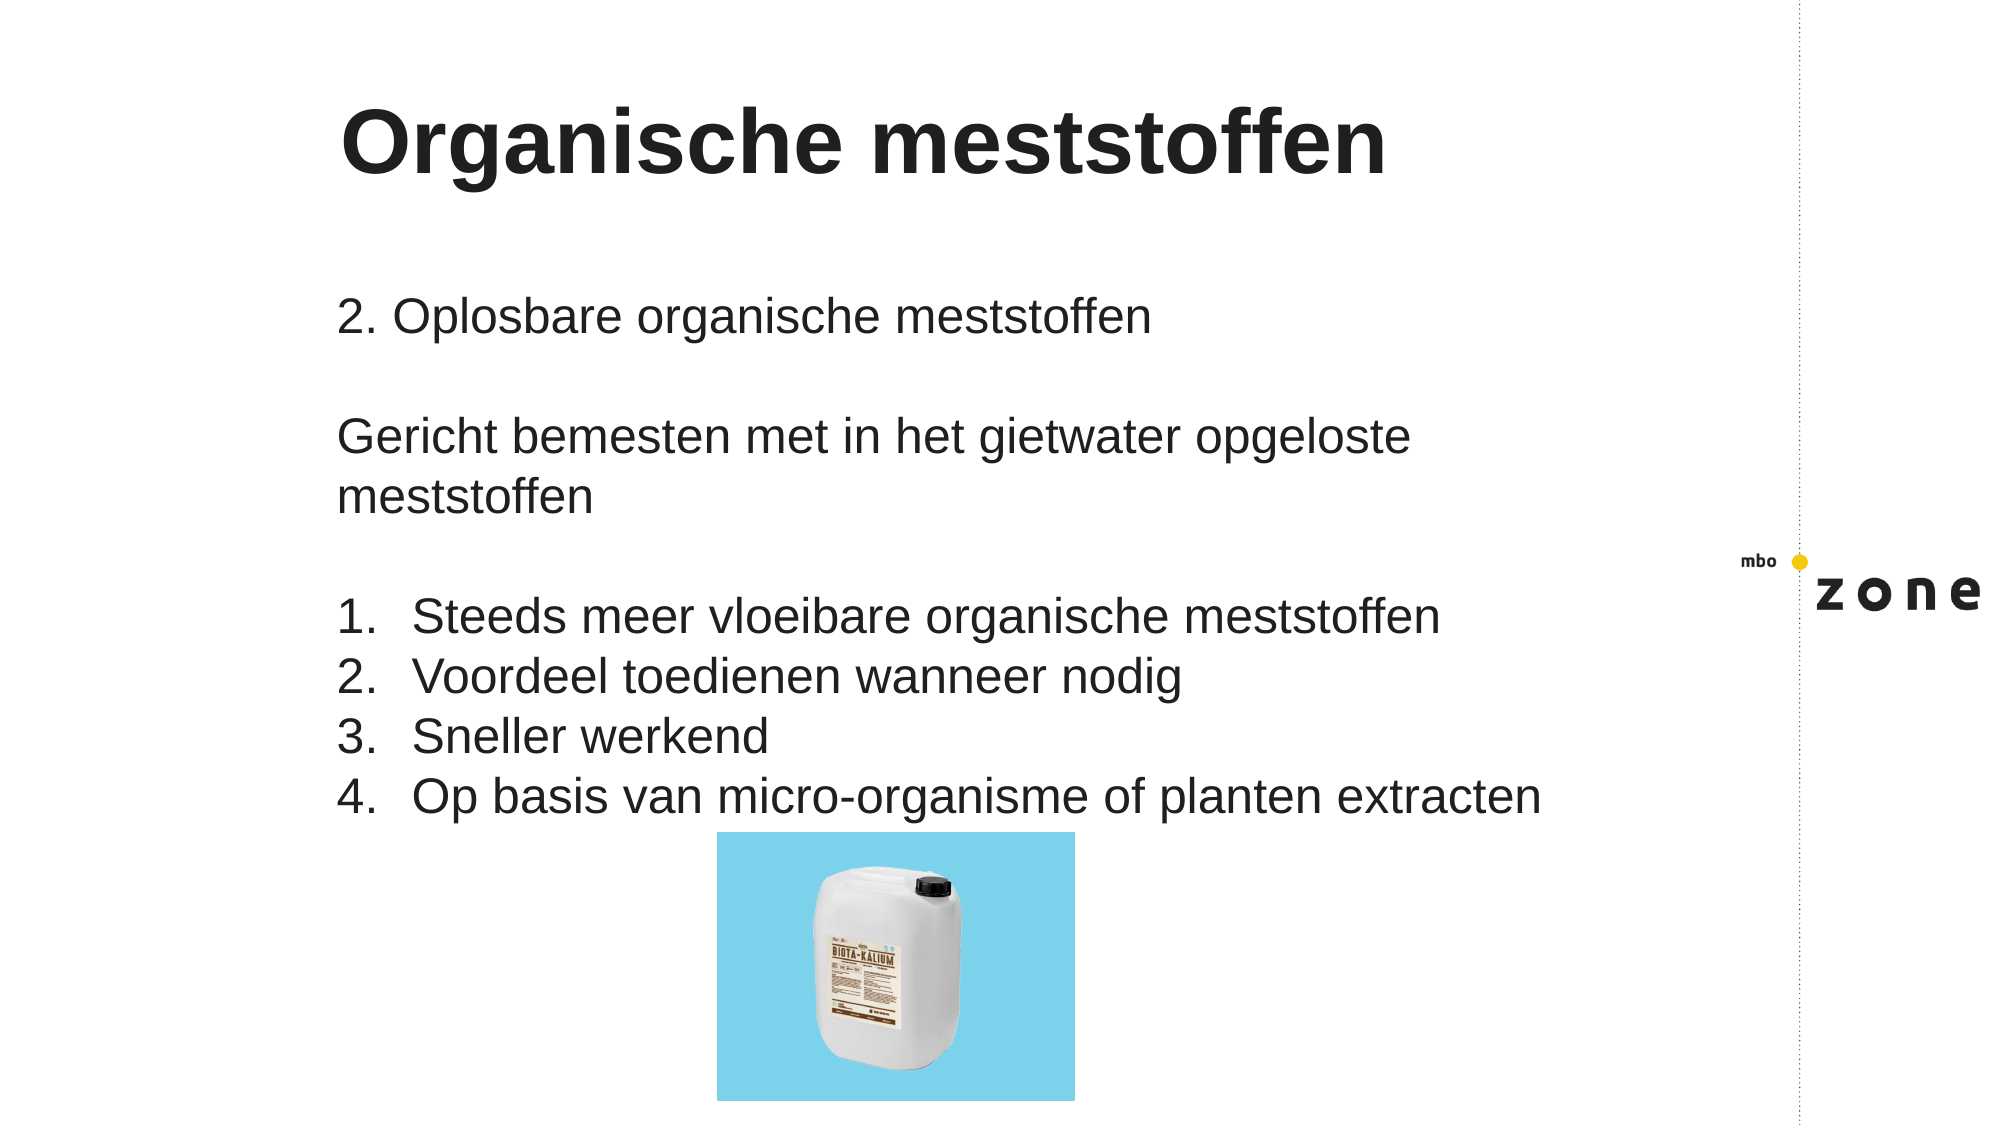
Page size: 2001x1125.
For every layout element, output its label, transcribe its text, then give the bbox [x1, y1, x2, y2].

picture [1596, 0, 2001, 1125]
picture [717, 832, 1075, 1101]
list 2. Oplosbare organische meststoffen Gericht bemesten met in het gietwater opgeloste meststoffen Steeds meer vloeibare organische meststoffen Voordeel toedienen wanneer nodig Sneller werkend Op basis van micro-organisme of planten extracten [336, 283, 1607, 998]
title Organische meststoffen [124, 94, 1607, 272]
